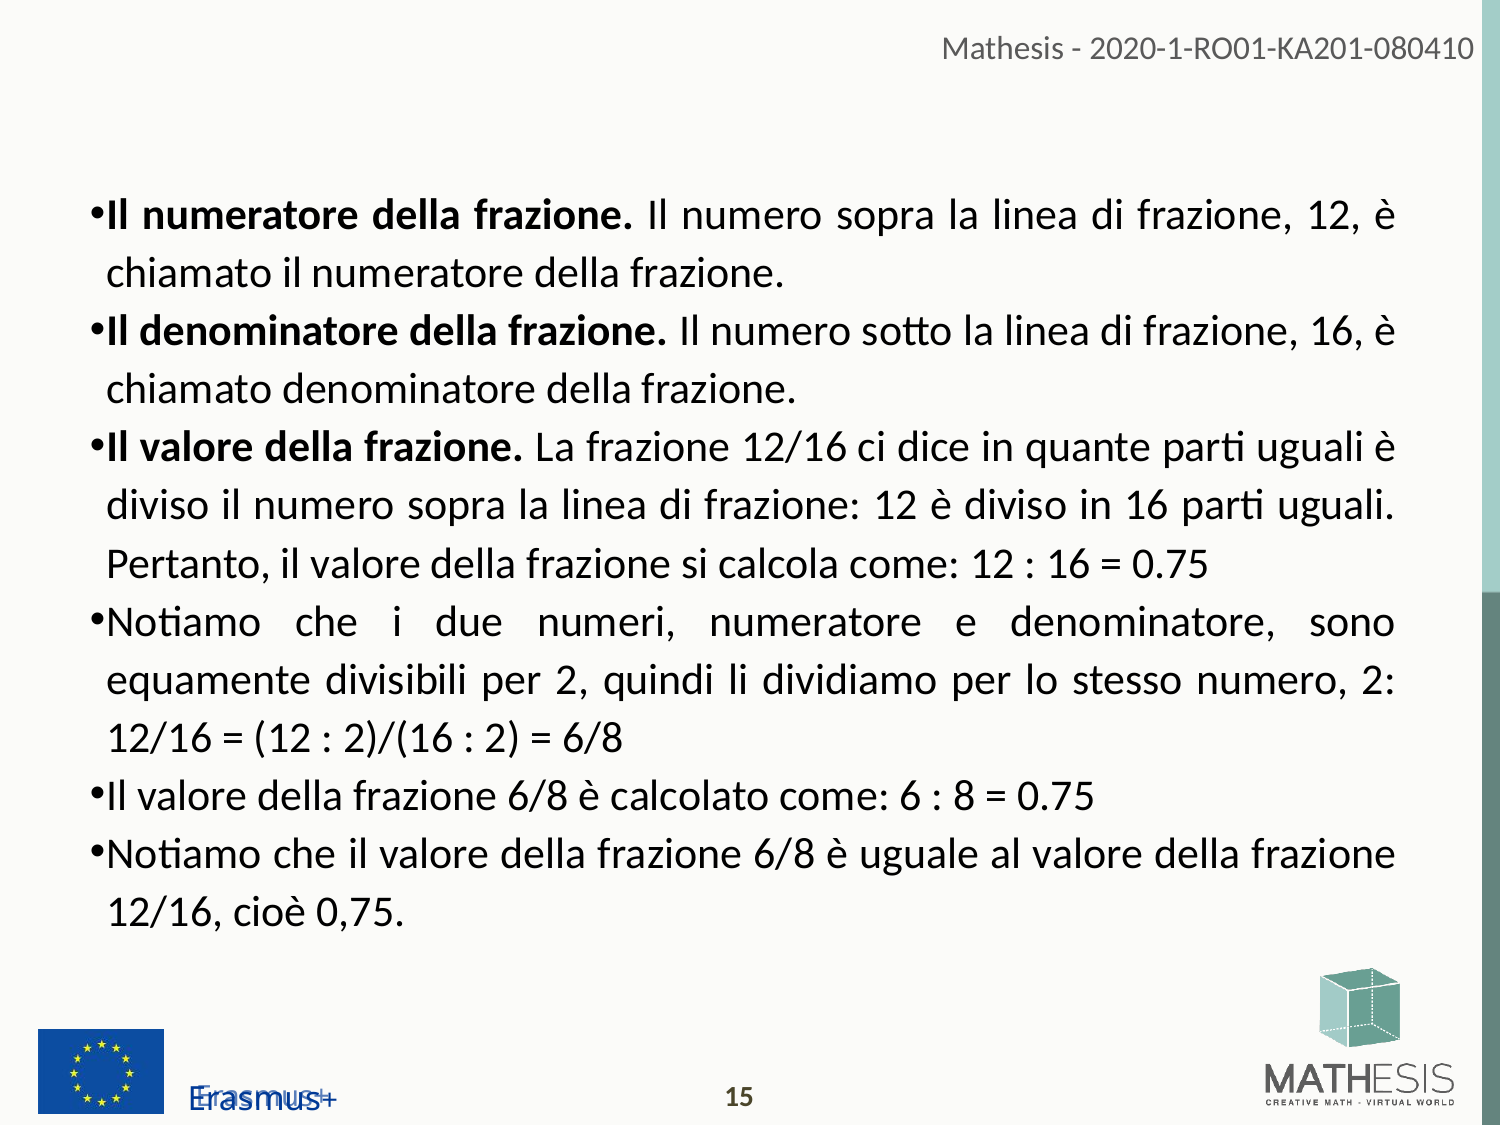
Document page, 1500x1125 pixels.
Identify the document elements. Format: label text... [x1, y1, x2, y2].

picture [38, 1029, 164, 1114]
list Il numeratore della frazione. Il numero sopra la linea di frazione, 12, è chiamato il numeratore della frazione. Il denominatore della frazione. Il numero sotto la linea di frazione, 16, è chiamato denominatore della frazione. Il valore della frazione. La frazione 12/16 ci dice in quante parti uguali è diviso il numero sopra la linea di frazione: 12 è diviso in 16 parti uguali. Pertanto, il valore della frazione si calcola come: 12 : 16 = 0.75 Notiamo che i due numeri, numeratore e denominatore, sono equamente divisibili per 2, quindi li dividiamo per lo stesso numero, 2: 12/16 = (12 : 2)/(16 : 2) = 6/8 Il valore della frazione 6/8 è calcolato come: 6 : 8 = 0.75 Notiamo che il valore della frazione 6/8 è uguale al valore della frazione 12/16, cioè 0,75. [75, 173, 1425, 953]
